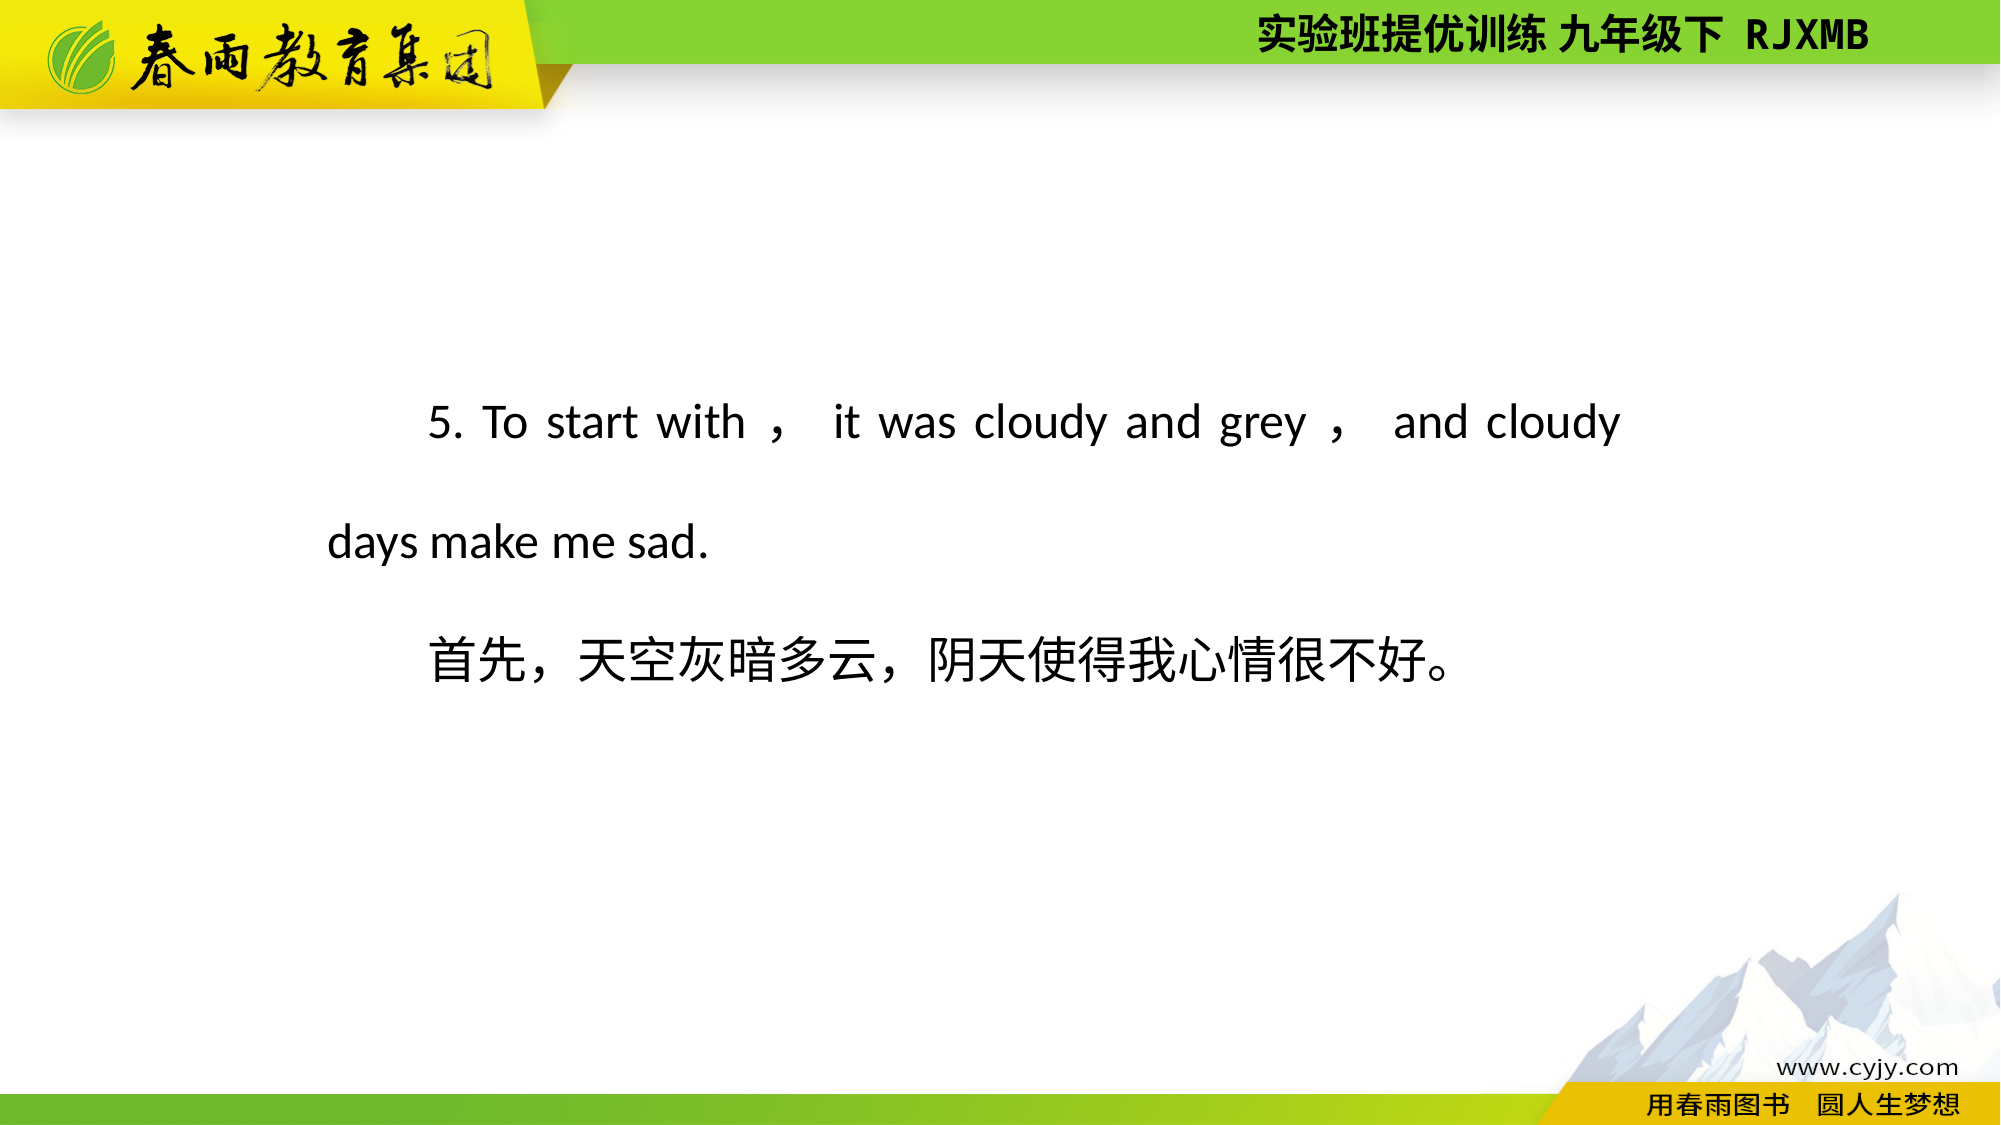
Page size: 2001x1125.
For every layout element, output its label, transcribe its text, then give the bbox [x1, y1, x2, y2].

picture [0, 0, 2001, 1125]
text_box 5. To start with，it was cloudy and grey，and cloudy days make me sad. 首先，天空灰暗多云，阴天使得我心情很不好。 [312, 321, 1636, 697]
